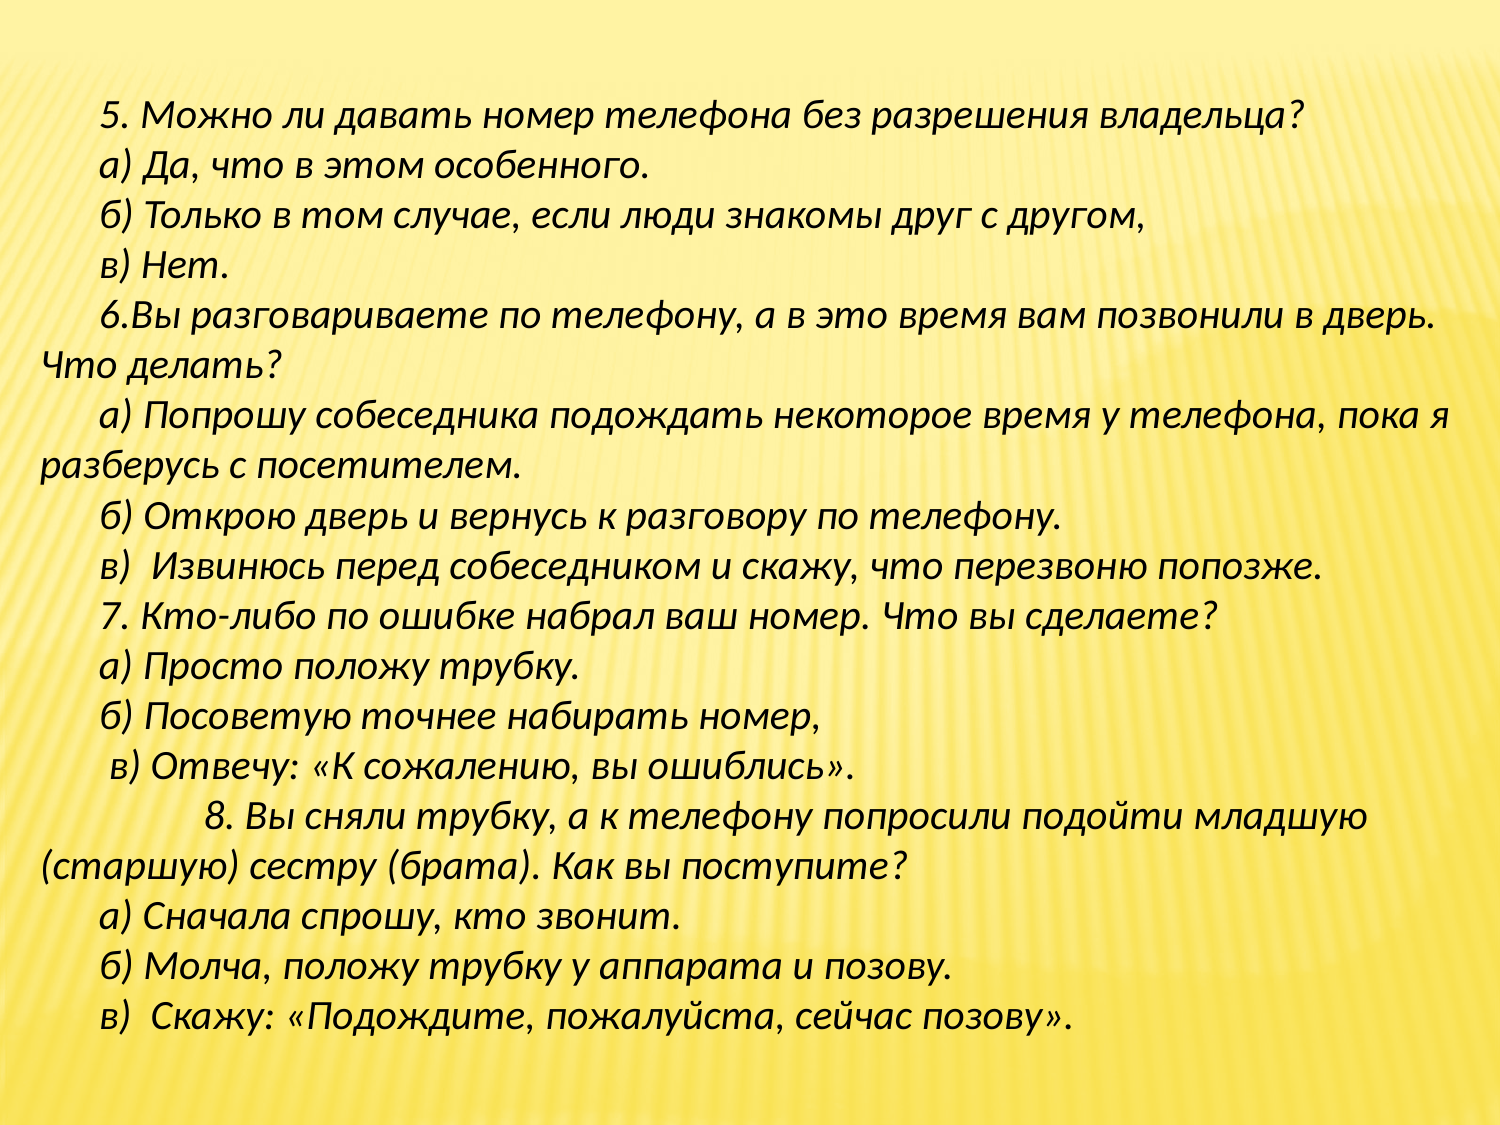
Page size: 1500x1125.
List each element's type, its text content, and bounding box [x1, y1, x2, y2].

text_box 5. Можно ли давать номер телефона без разрешения владельца? а) Да, что в этом особенного. б) Только в том случае, если люди знакомы друг с другом, в) Нет. 6.Вы разговариваете по телефону, а в это время вам позвонили в дверь. Что делать? а) Попрошу собеседника подождать некоторое время у телефона, пока я разберусь с посетителем. б) Открою дверь и вернусь к разговору по телефону. в) Извинюсь перед собеседником и скажу, что перезвоню попозже. 7. Кто-либо по ошибке набрал ваш номер. Что вы сделаете? а) Просто положу трубку. б) Посоветую точнее набирать номер, в) Отвечу: «К сожалению, вы ошиблись». 8. Вы сняли трубку, а к телефону попросили подойти младшую (старшую) сестру (брата). Как вы поступите? а) Сначала спрошу, кто звонит. б) Молча, положу трубку у аппарата и позову. в) Скажу: «Подождите, пожалуйста, сейчас позову». [24, 79, 1500, 1090]
